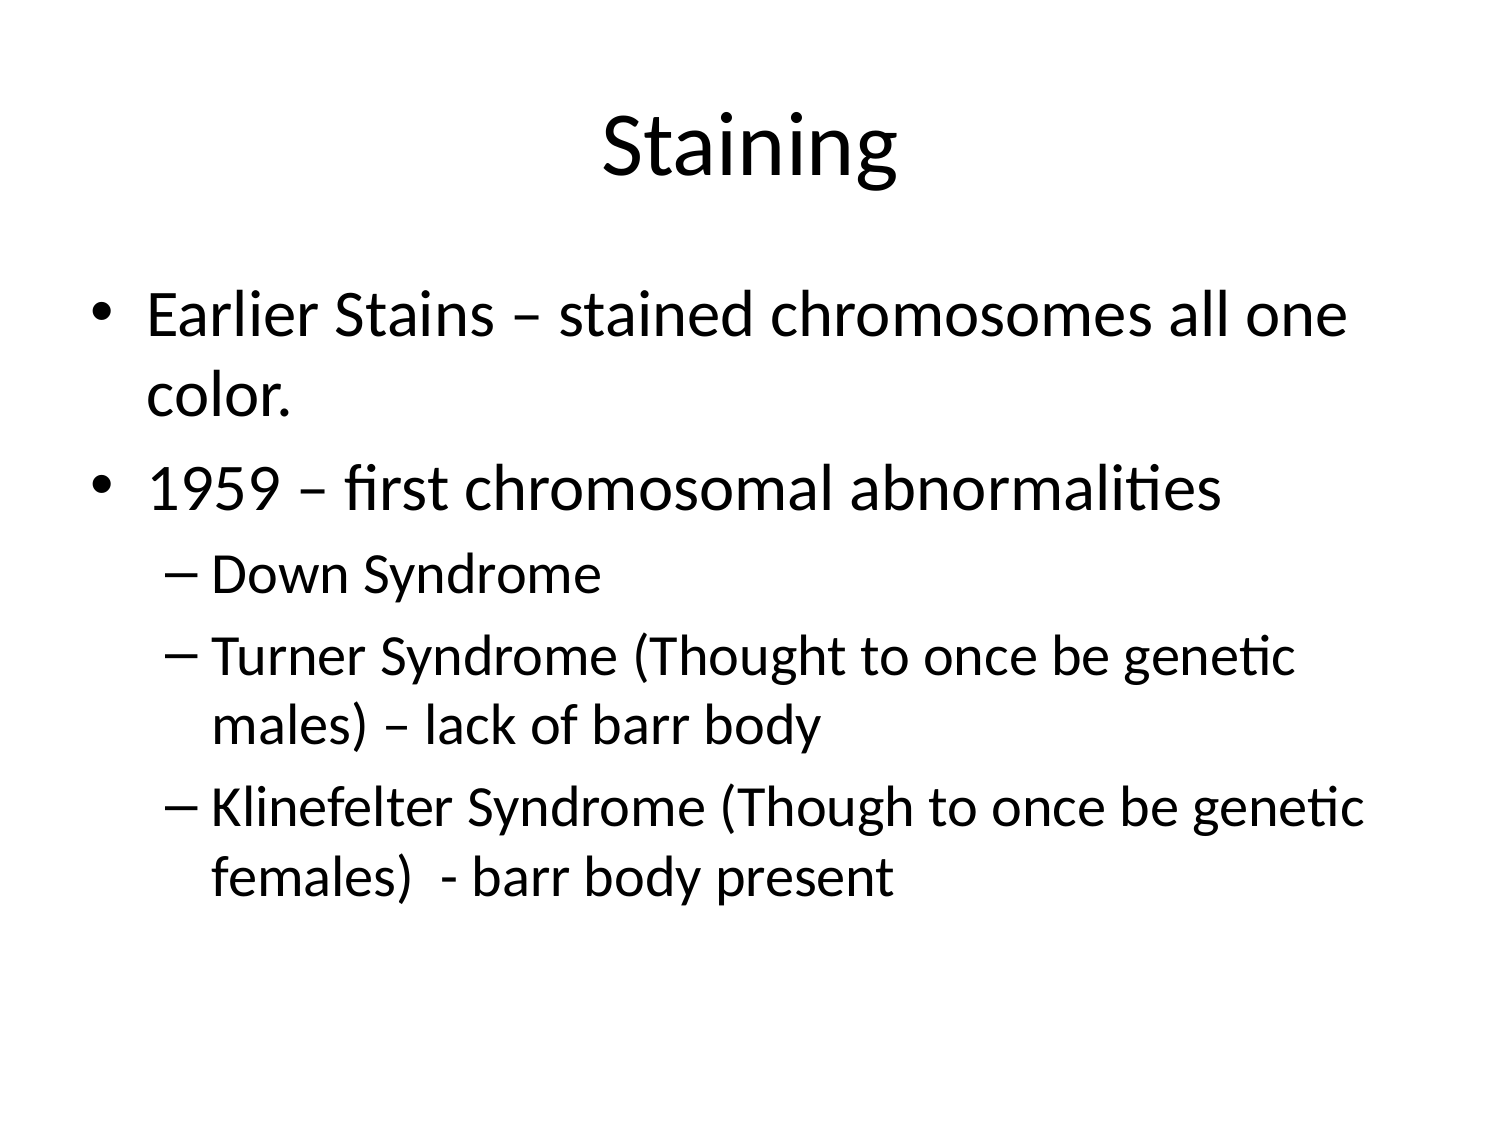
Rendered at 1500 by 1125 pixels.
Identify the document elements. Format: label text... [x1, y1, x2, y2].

title Staining [75, 45, 1425, 233]
list Earlier Stains – stained chromosomes all one color. 1959 – first chromosomal abnormalities Down Syndrome Turner Syndrome (Thought to once be genetic males) – lack of barr body Klinefelter Syndrome (Though to once be genetic females) - barr body present [75, 262, 1425, 1005]
